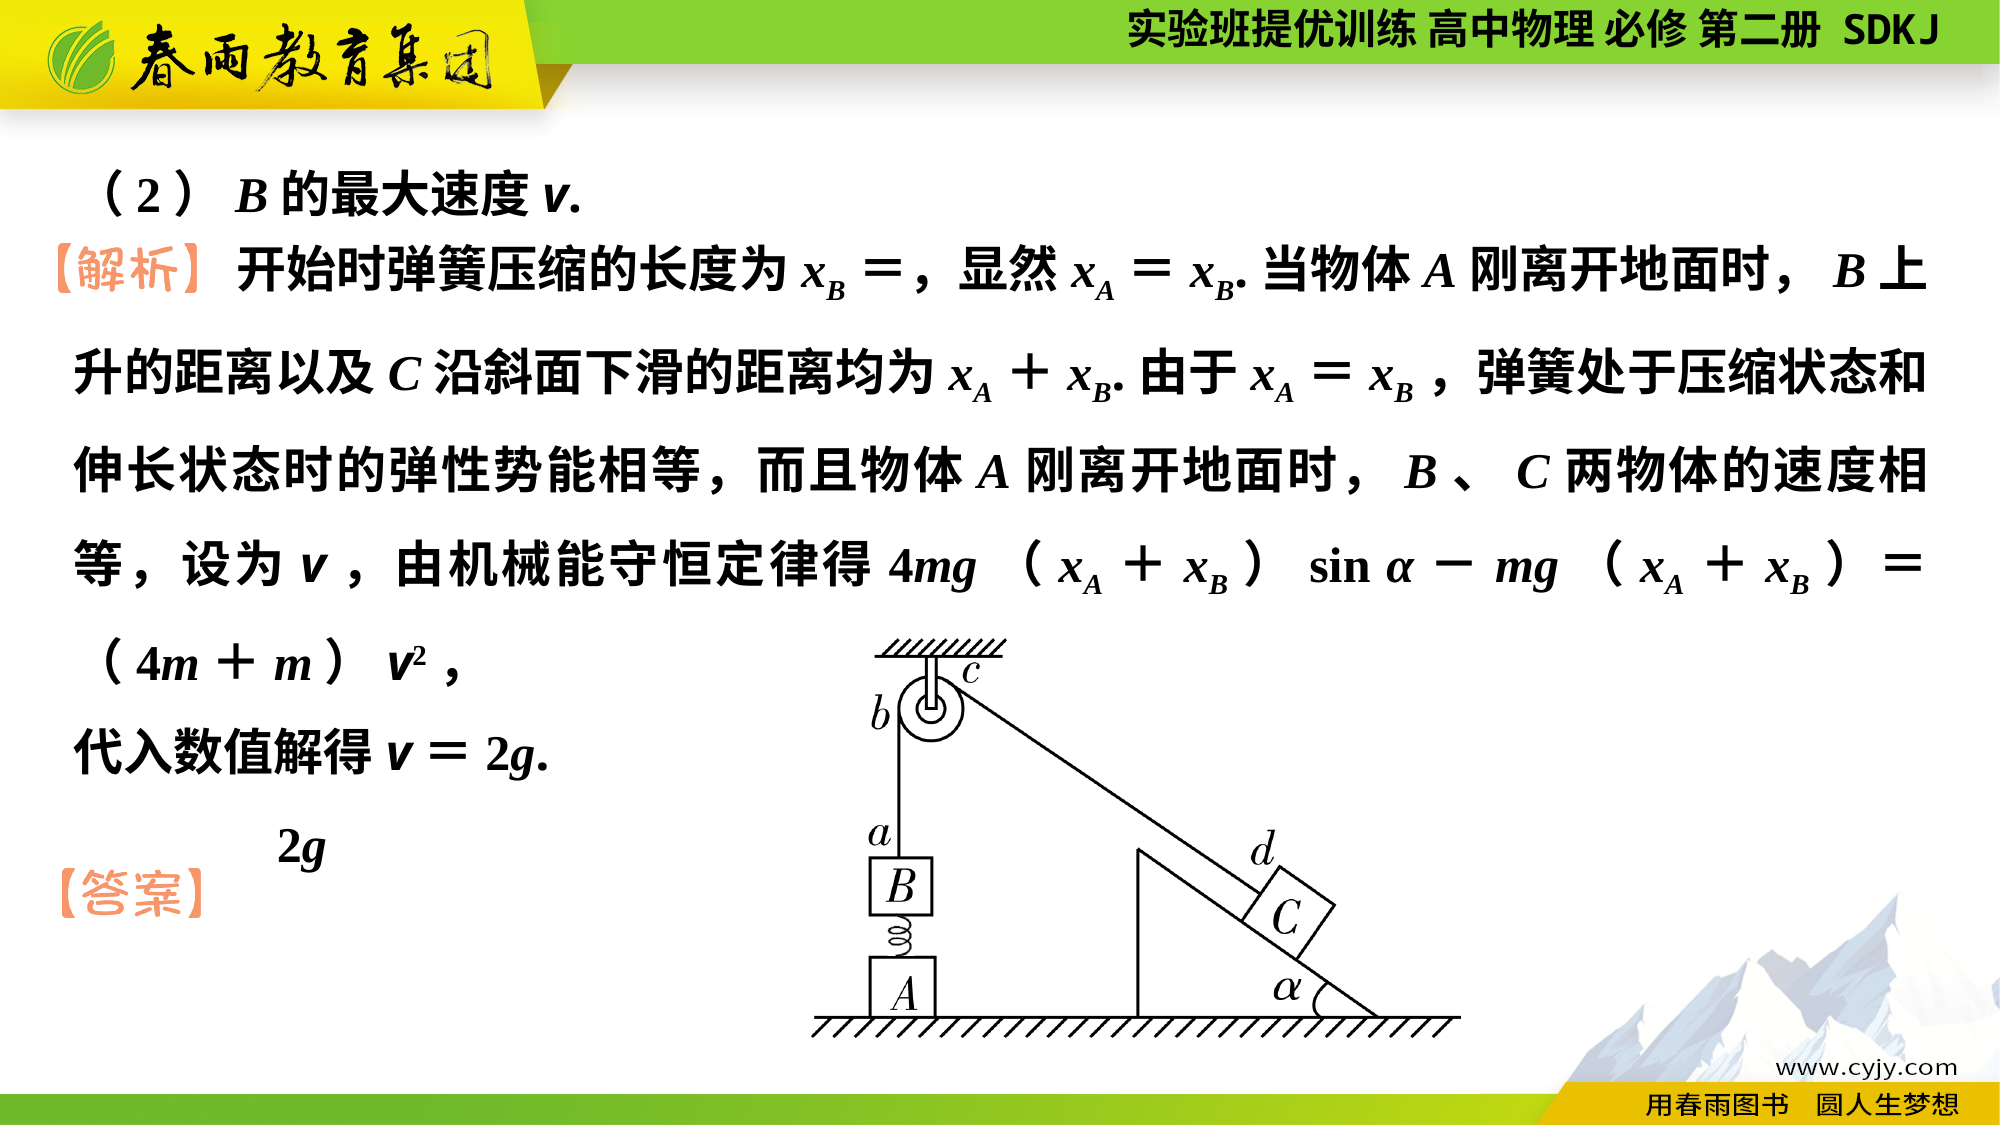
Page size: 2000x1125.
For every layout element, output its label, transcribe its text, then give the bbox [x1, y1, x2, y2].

list （2）B的最大速度v. [59, 125, 1944, 222]
picture [0, 0, 2000, 1125]
